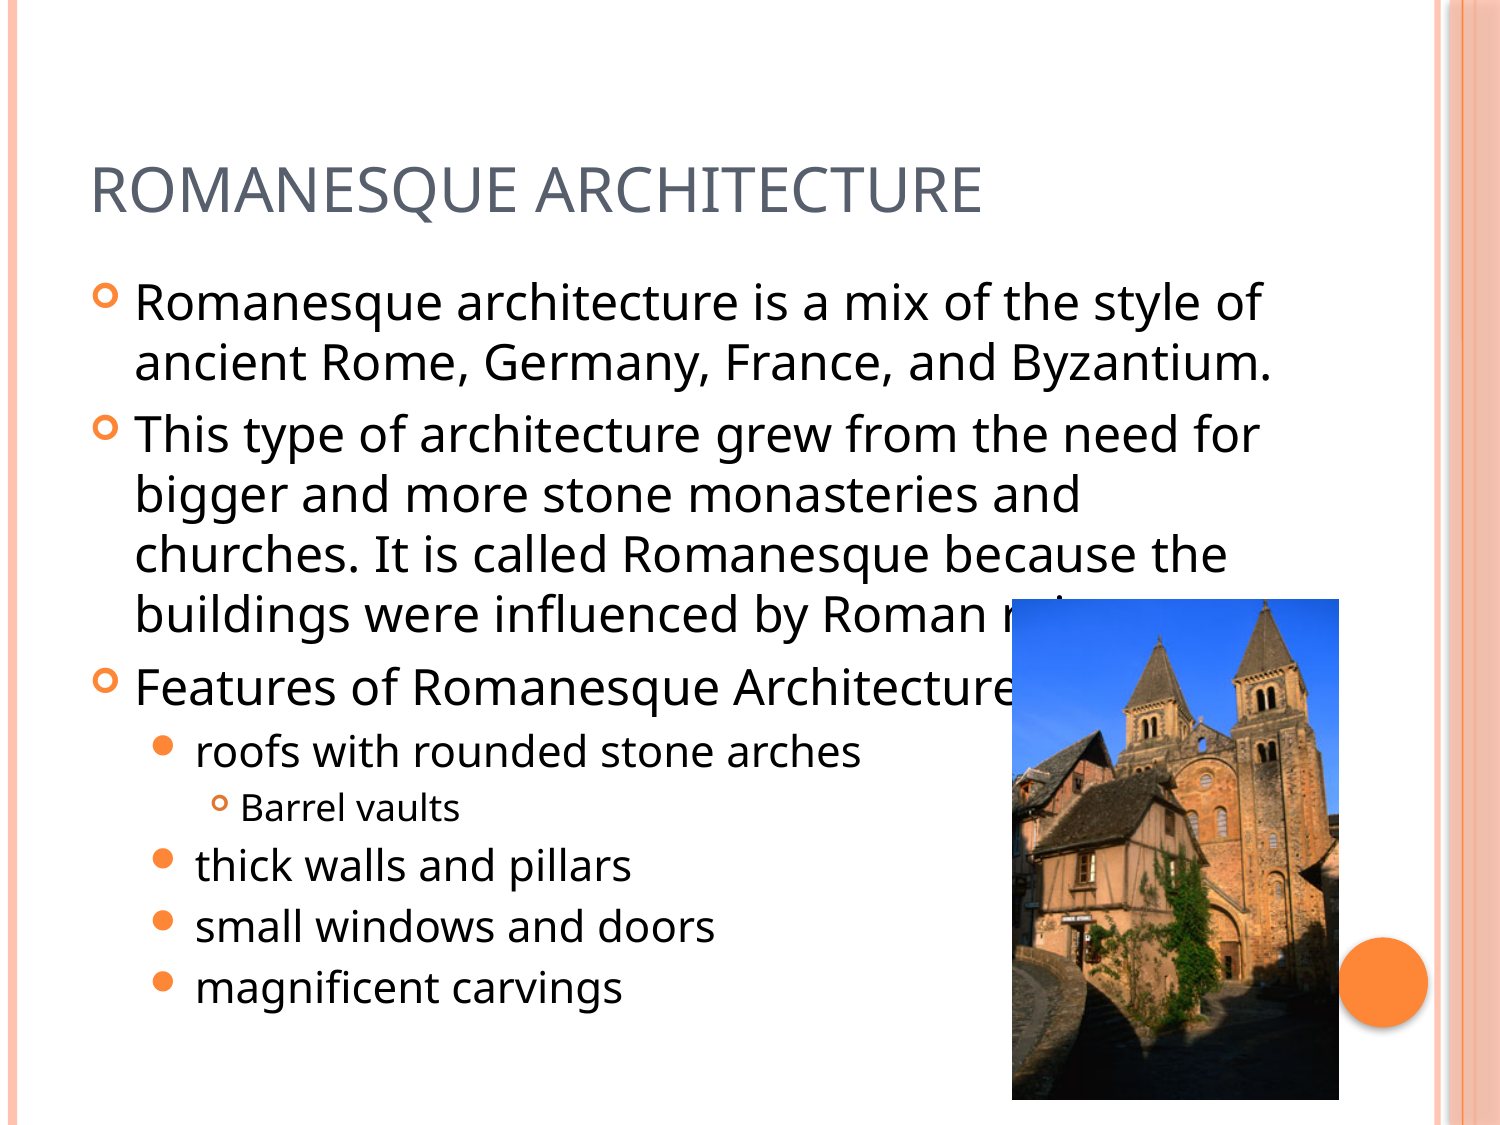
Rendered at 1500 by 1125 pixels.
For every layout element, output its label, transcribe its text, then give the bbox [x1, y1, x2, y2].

picture [1011, 599, 1340, 1101]
title Romanesque Architecture [75, 45, 1300, 233]
list Romanesque architecture is a mix of the style of ancient Rome, Germany, France, and Byzantium. This type of architecture grew from the need for bigger and more stone monasteries and churches. It is called Romanesque because the buildings were influenced by Roman ruins. Features of Romanesque Architecture: roofs with rounded stone arches Barrel vaults thick walls and pillars small windows and doors magnificent carvings [75, 262, 1300, 1062]
